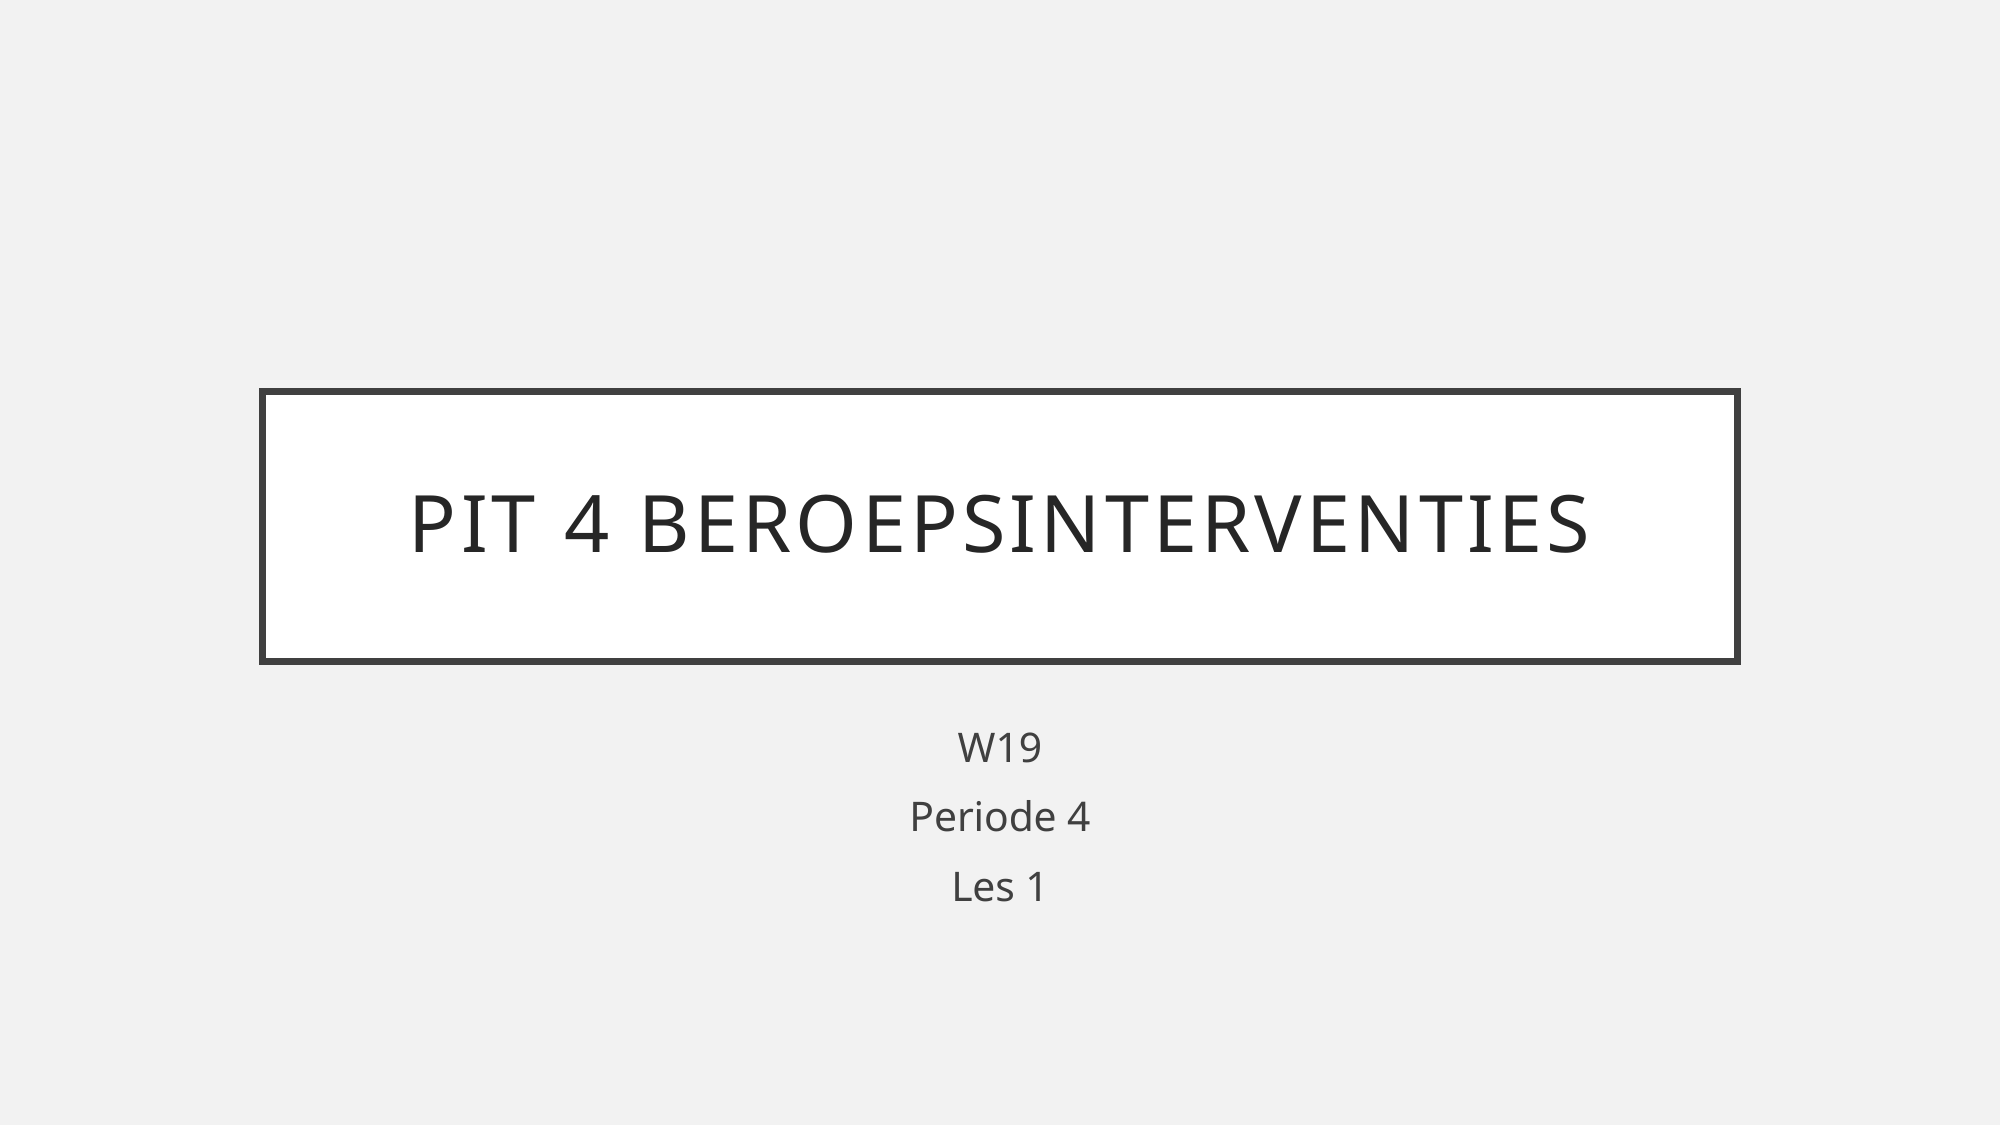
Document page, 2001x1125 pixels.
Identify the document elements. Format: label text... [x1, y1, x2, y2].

subtitle W19 Periode 4 Les 1 [442, 713, 1558, 918]
title Pit 4 Beroepsinterventies [259, 388, 1741, 665]
